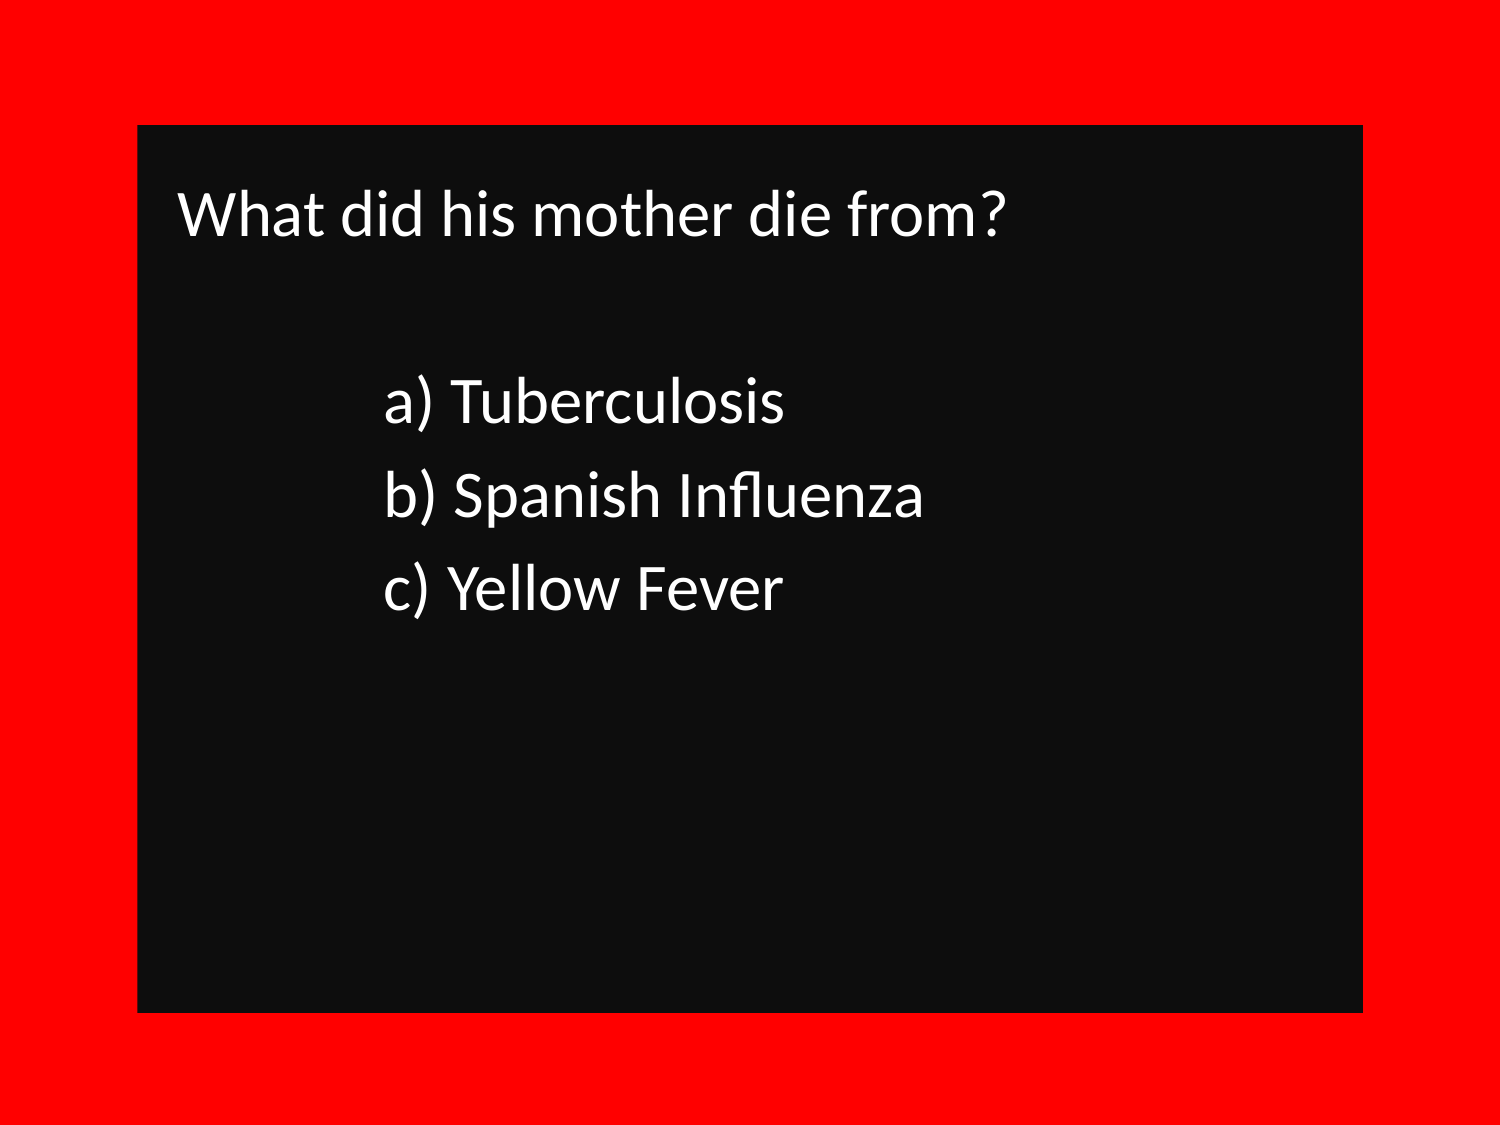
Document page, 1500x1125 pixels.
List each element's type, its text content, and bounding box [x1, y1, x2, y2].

text_box [135, 123, 1365, 1015]
list What did his mother die from? a) Tuberculosis b) Spanish Influenza c) Yellow Fever [162, 162, 1375, 1013]
